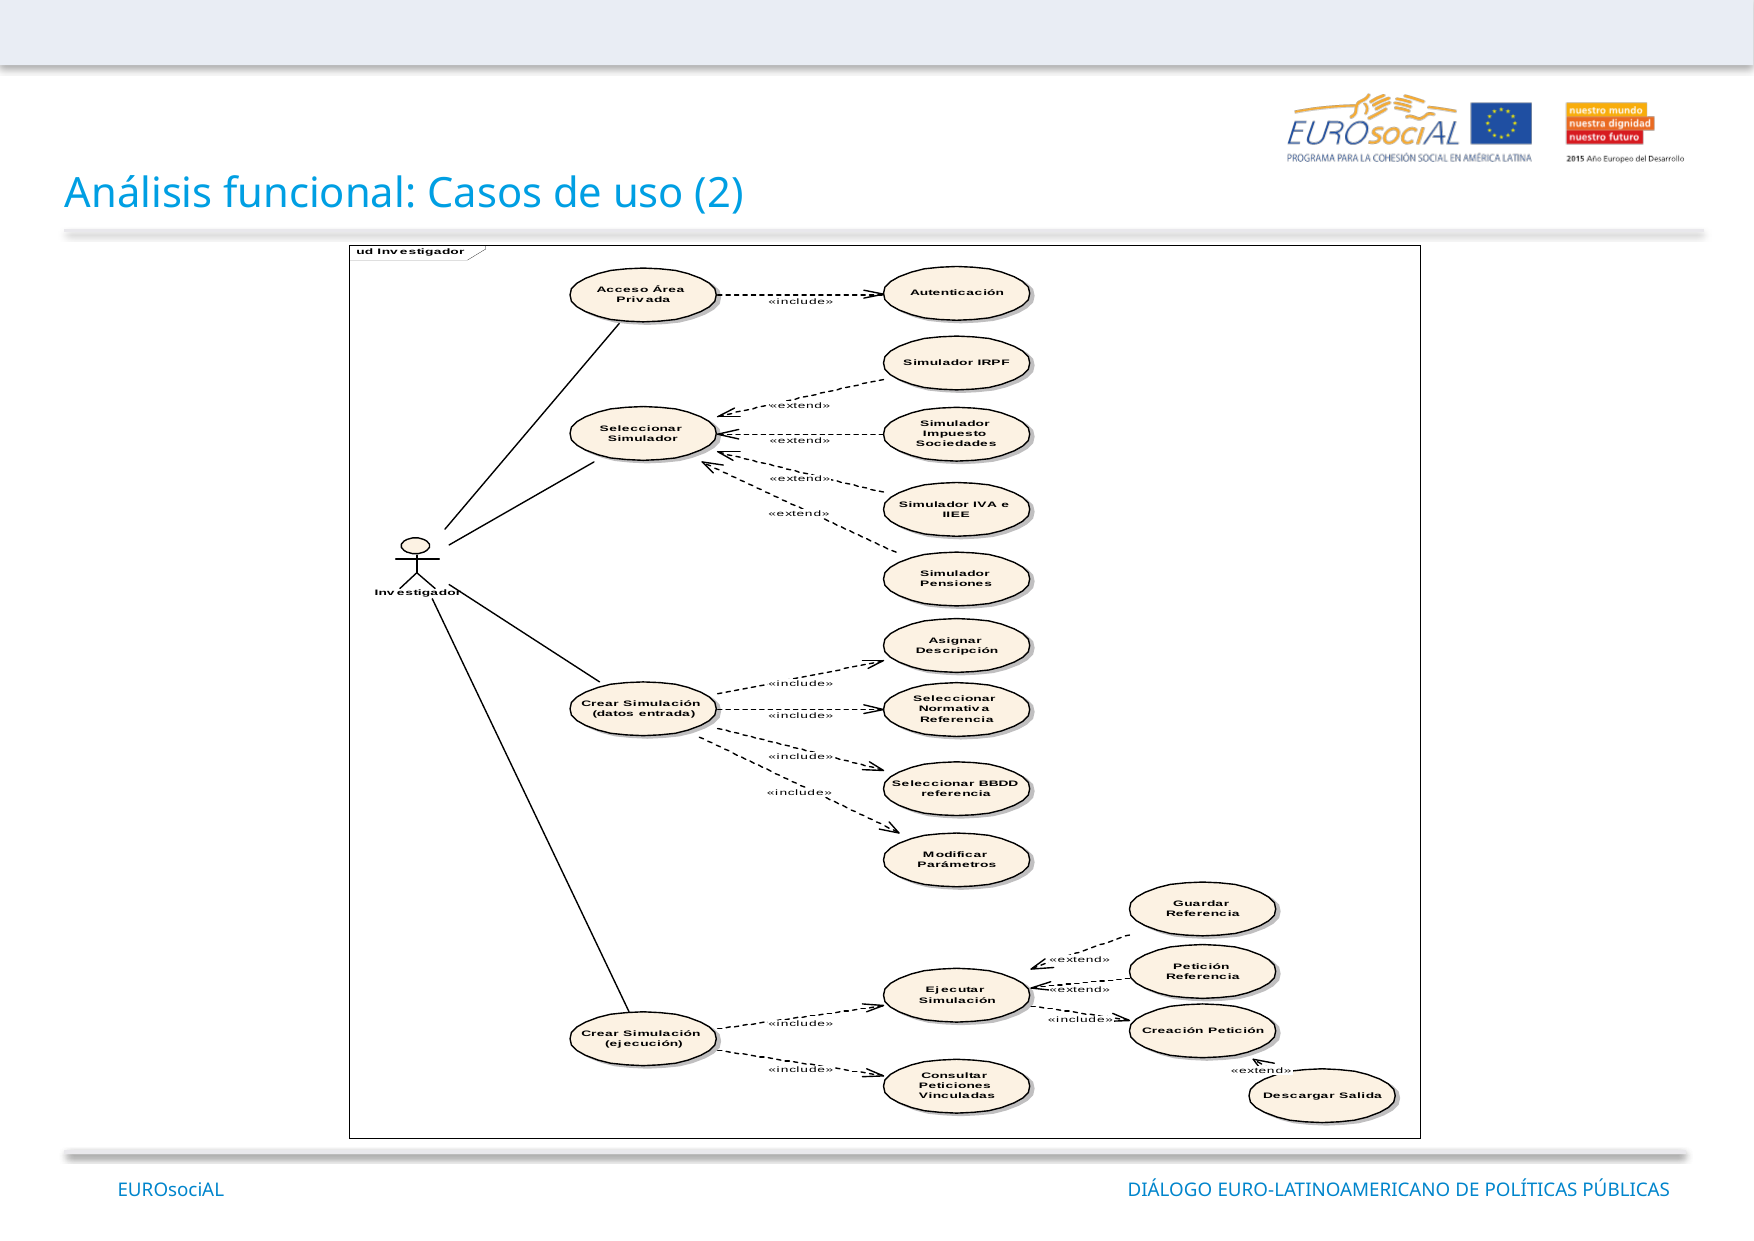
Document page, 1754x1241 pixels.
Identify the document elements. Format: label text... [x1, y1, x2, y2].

text_box Análisis funcional: Casos de uso (2) [49, 158, 1628, 233]
picture [344, 242, 1425, 1141]
picture [1278, 88, 1692, 173]
